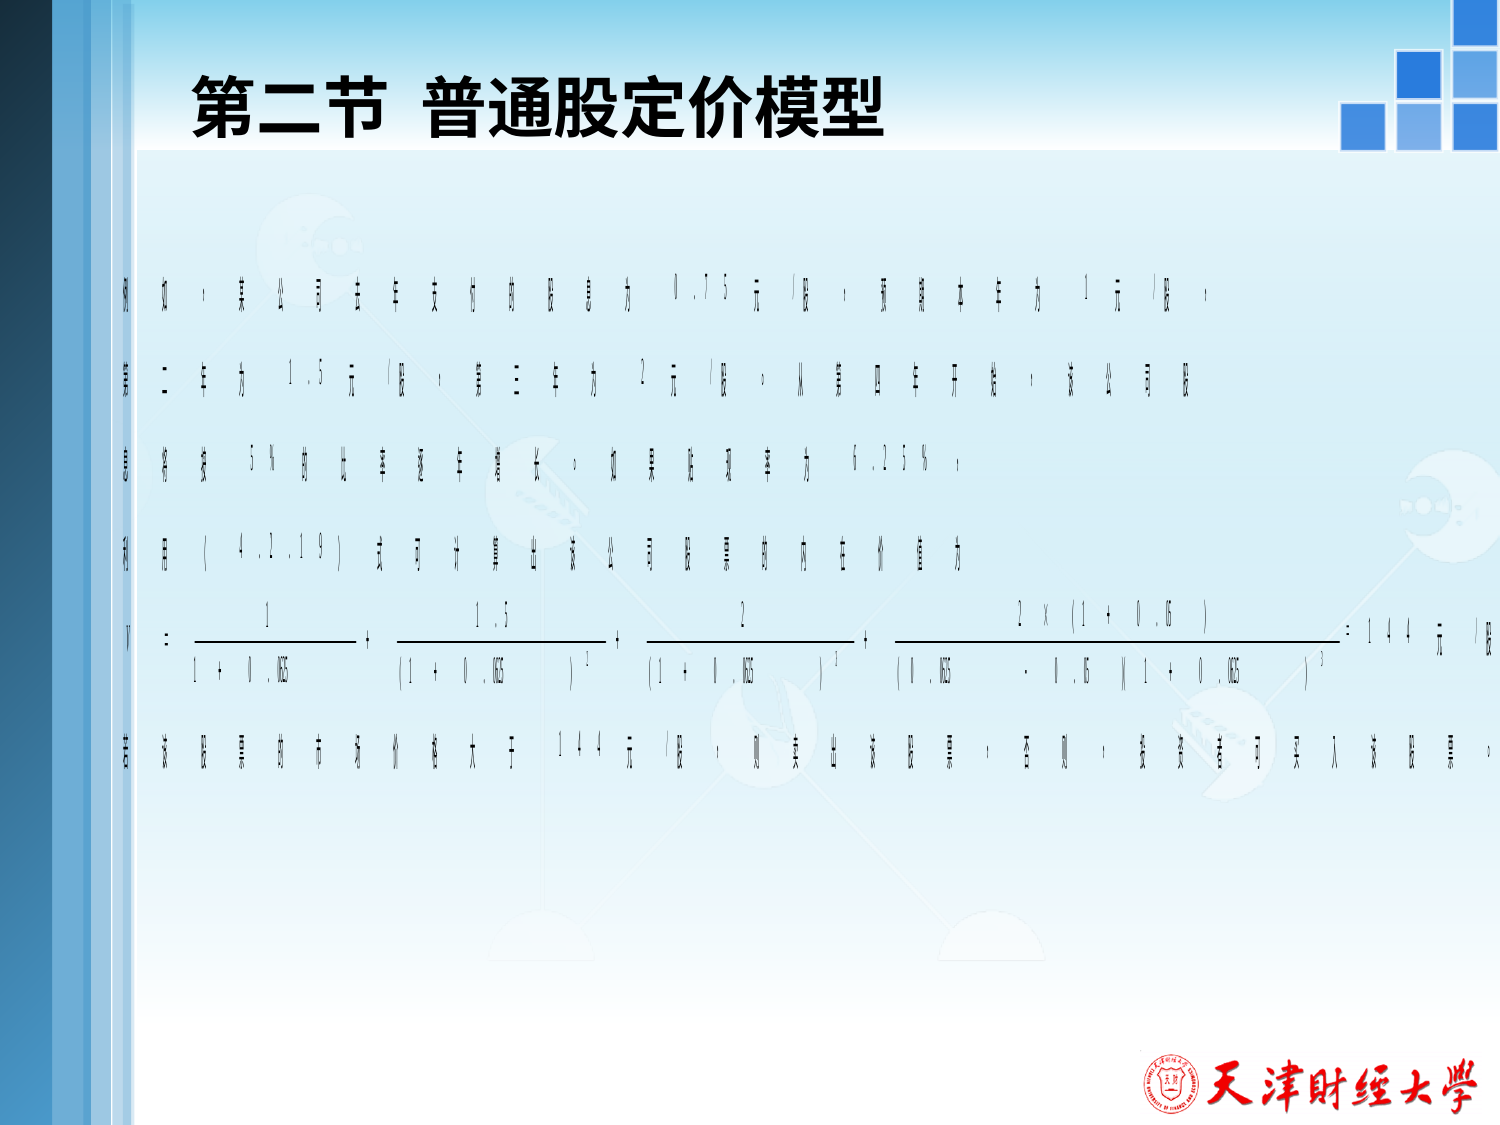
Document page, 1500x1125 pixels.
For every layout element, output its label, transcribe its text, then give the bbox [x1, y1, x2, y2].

title 第二节 普通股定价模型 [174, 75, 1175, 138]
picture [123, 150, 1500, 1125]
